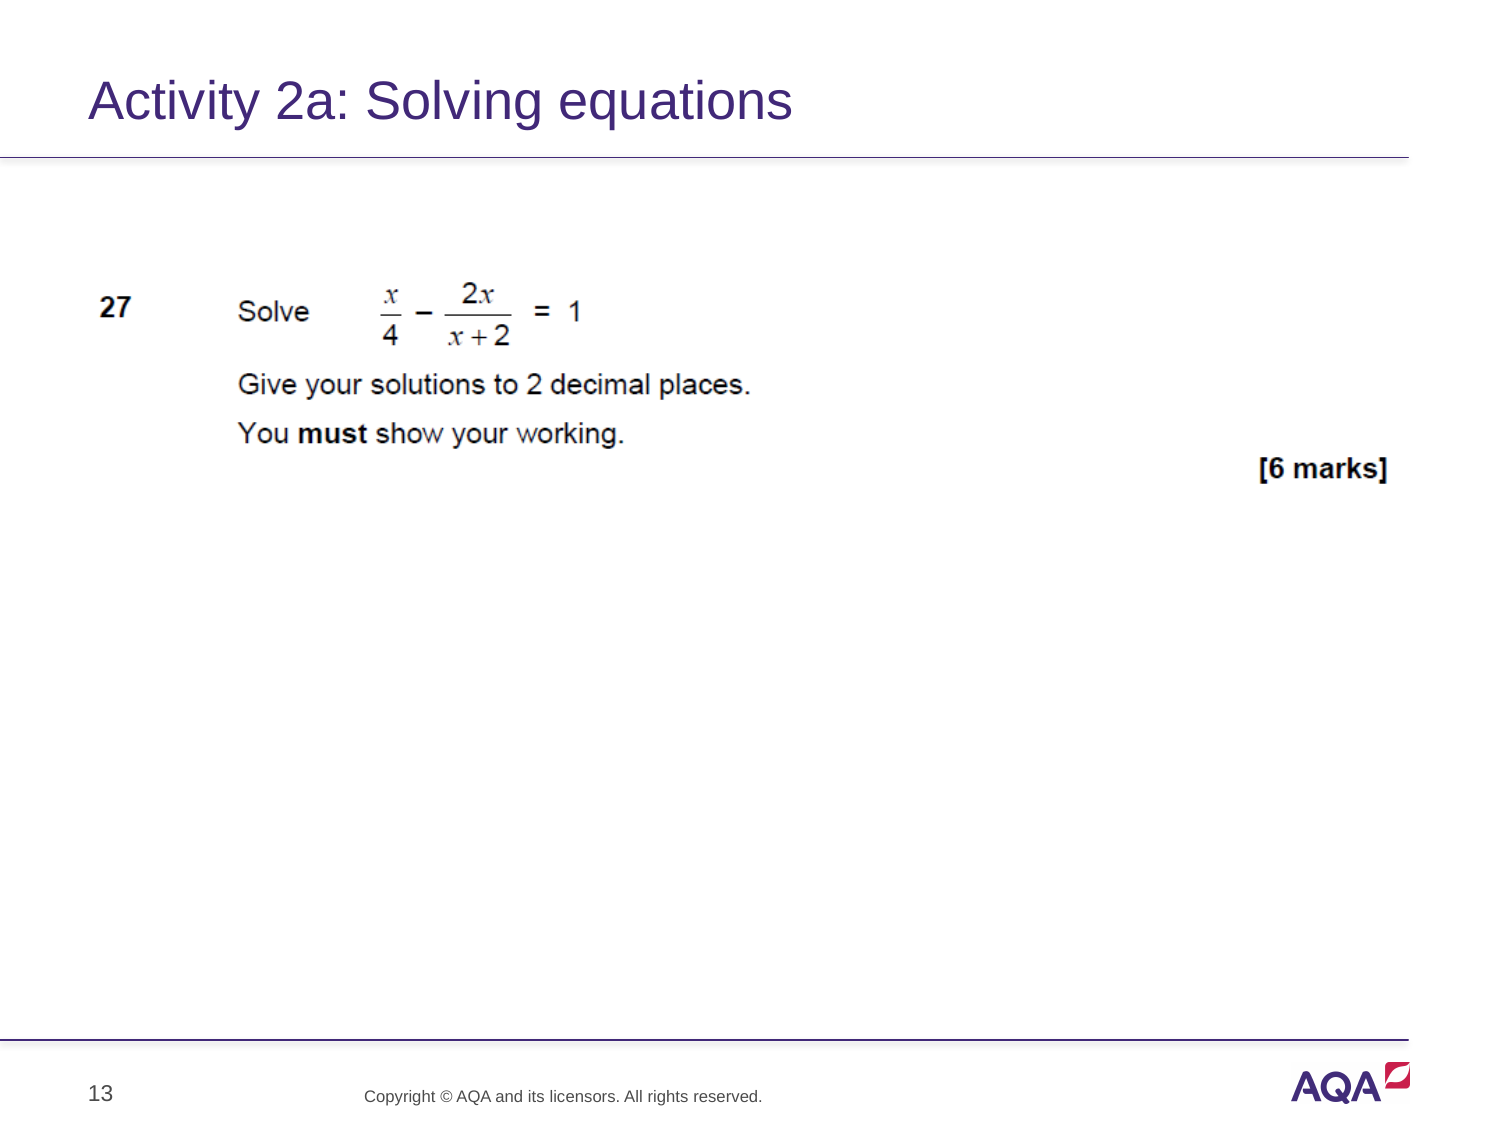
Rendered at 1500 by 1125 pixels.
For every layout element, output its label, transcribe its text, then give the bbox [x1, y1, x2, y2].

title Activity 2a: Solving equations [88, 72, 1409, 144]
picture [1291, 1062, 1410, 1104]
picture [80, 260, 1401, 561]
footer Copyright © AQA and its licensors. All rights reserved. [249, 1084, 764, 1124]
slide_number 13 [72, 1062, 188, 1123]
